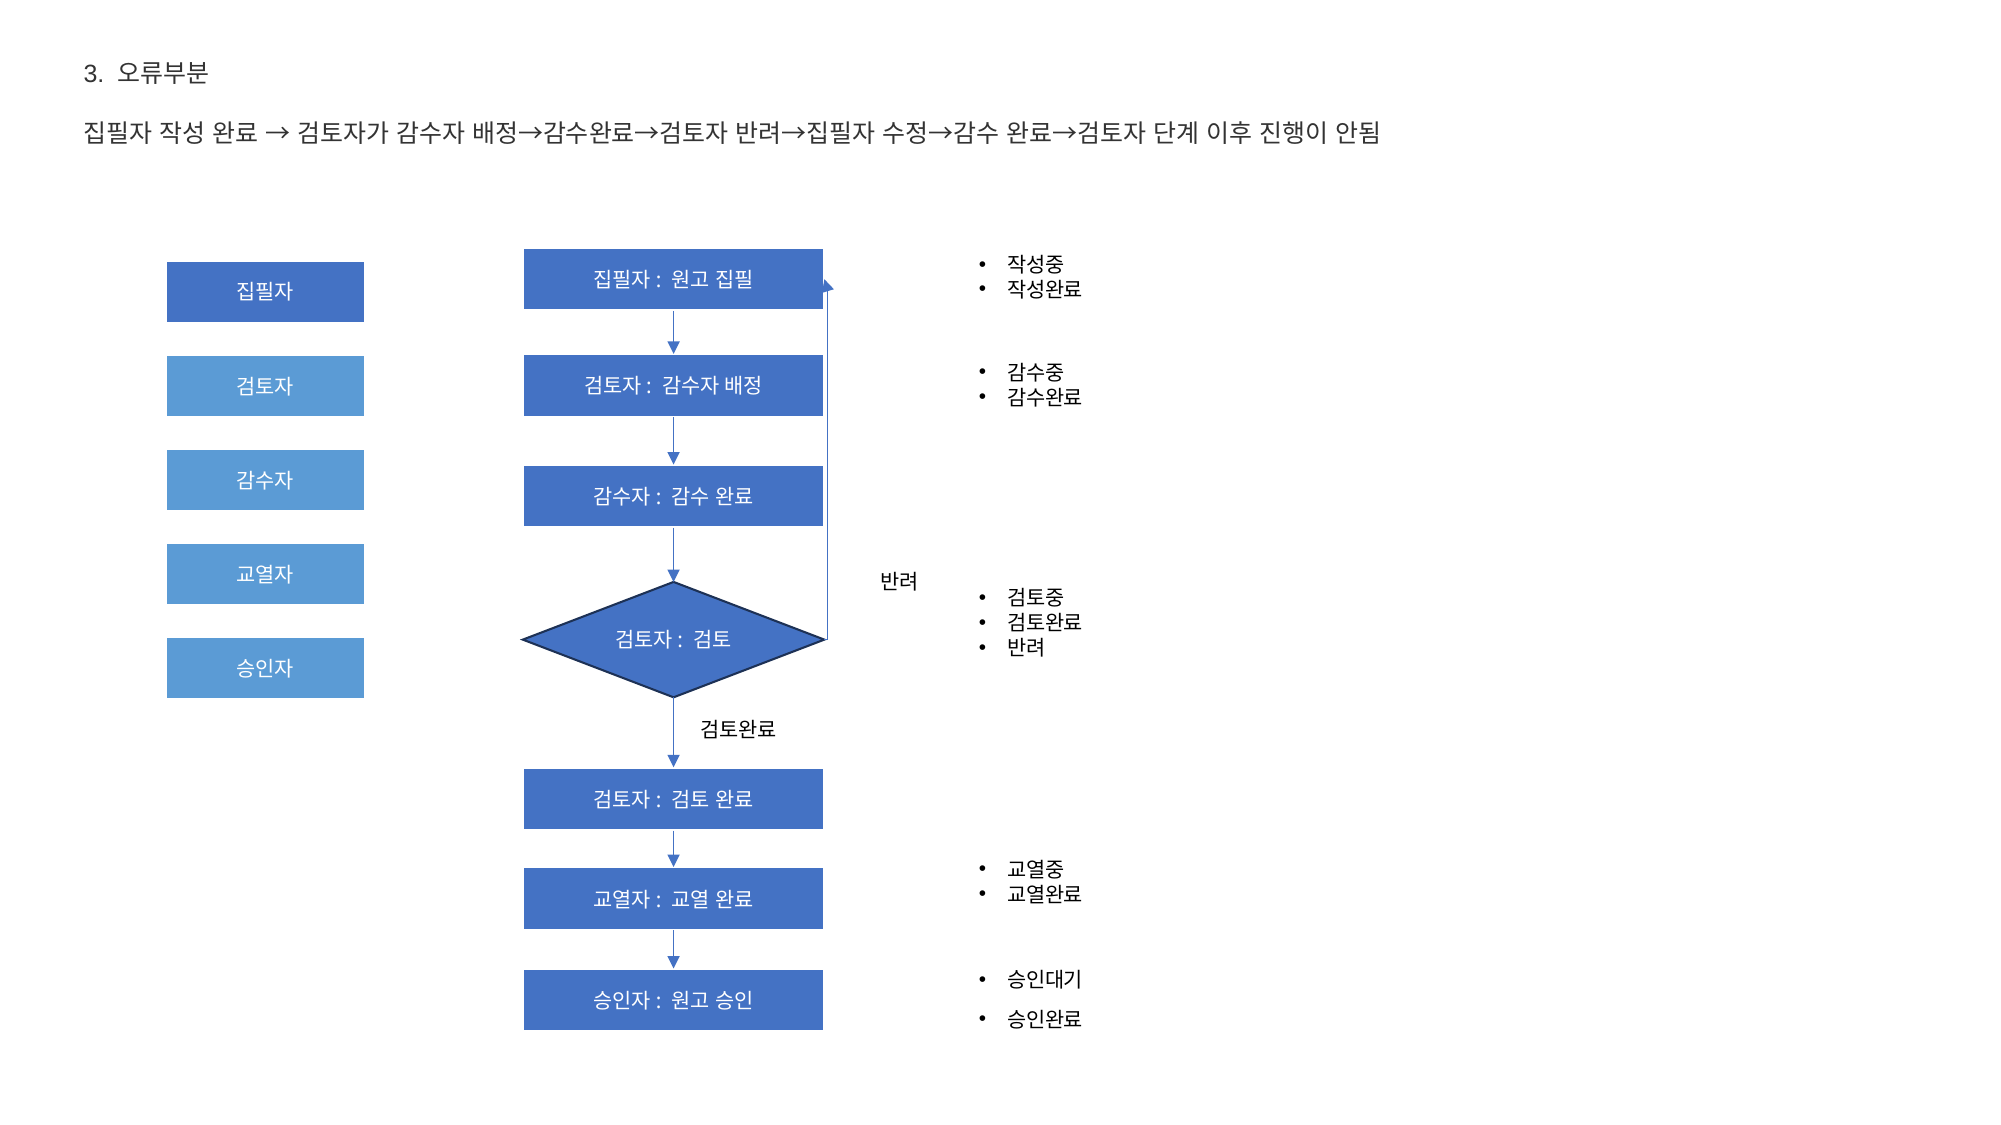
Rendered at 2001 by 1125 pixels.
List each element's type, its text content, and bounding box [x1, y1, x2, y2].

text_box 감수자 [163, 447, 367, 513]
text_box 교열중 교열완료 [964, 848, 1099, 914]
text_box 검토자: 검토 [519, 581, 827, 699]
text_box 승인자 [163, 635, 367, 701]
text_box 검토자 [163, 353, 367, 419]
text_box 집필자 [163, 258, 367, 325]
text_box 반려 [840, 561, 960, 602]
text_box 3. 오류부분 집필자 작성 완료 → 검토자가 감수자 배정→감수완료→검토자 반려→집필자 수정→감수 완료→검토자 단계 이후 진행이 안됨 [68, 49, 1591, 155]
text_box 승인대기 [964, 959, 1099, 1000]
text_box 승인완료 [964, 1000, 1099, 1039]
text_box 검토자: 검토 완료 [521, 766, 826, 832]
text_box 검토자: 감수자 배정 [521, 352, 824, 419]
text_box 검토중 검토완료 반려 [964, 577, 1099, 667]
text_box 감수중 감수완료 [964, 351, 1099, 417]
text_box 감수자: 감수 완료 [521, 463, 824, 530]
text_box 승인자: 원고 승인 [521, 967, 826, 1033]
text_box 검토완료 [678, 709, 799, 749]
text_box 교열자: 교열 완료 [521, 865, 826, 932]
text_box 집필자: 원고 집필 [521, 246, 826, 313]
text_box 교열자 [163, 541, 367, 607]
text_box 작성중 작성완료 [964, 243, 1099, 309]
